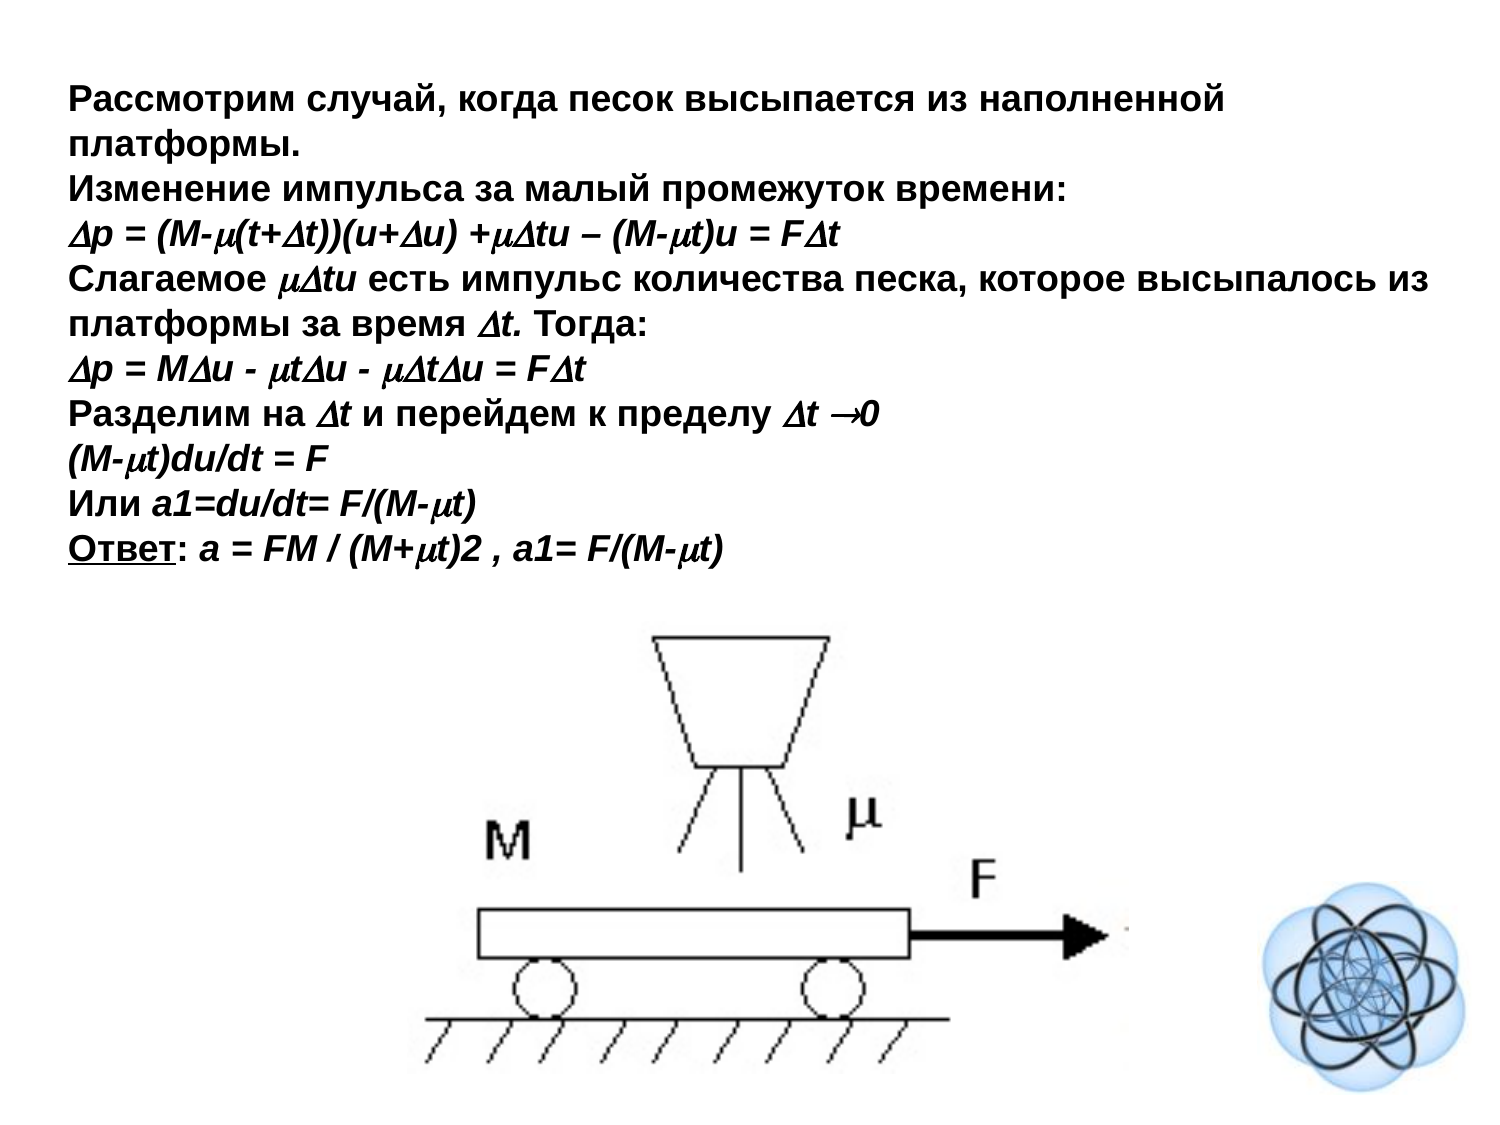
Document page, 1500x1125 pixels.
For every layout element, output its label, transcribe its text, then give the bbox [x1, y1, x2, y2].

picture [1257, 881, 1472, 1096]
text_box Рассмотрим случай, когда песок высыпается из наполненной платформы. Изменение импульса за малый промежуток времени: p = (M-(t+t))(u+u) +tu – (M-t)u = Ft Слагаемое tu есть импульс количества песка, которое высыпалось из платформы за время t. Тогда: p = Mu - tu - tu = Ft Разделим на t и перейдем к пределу t 0 (M-t)du/dt = F Или a1=du/dt= F/(M-t) Ответ: a = FM / (M+t)2 , a1= F/(M-t) [53, 66, 1459, 634]
picture [407, 621, 1129, 1075]
